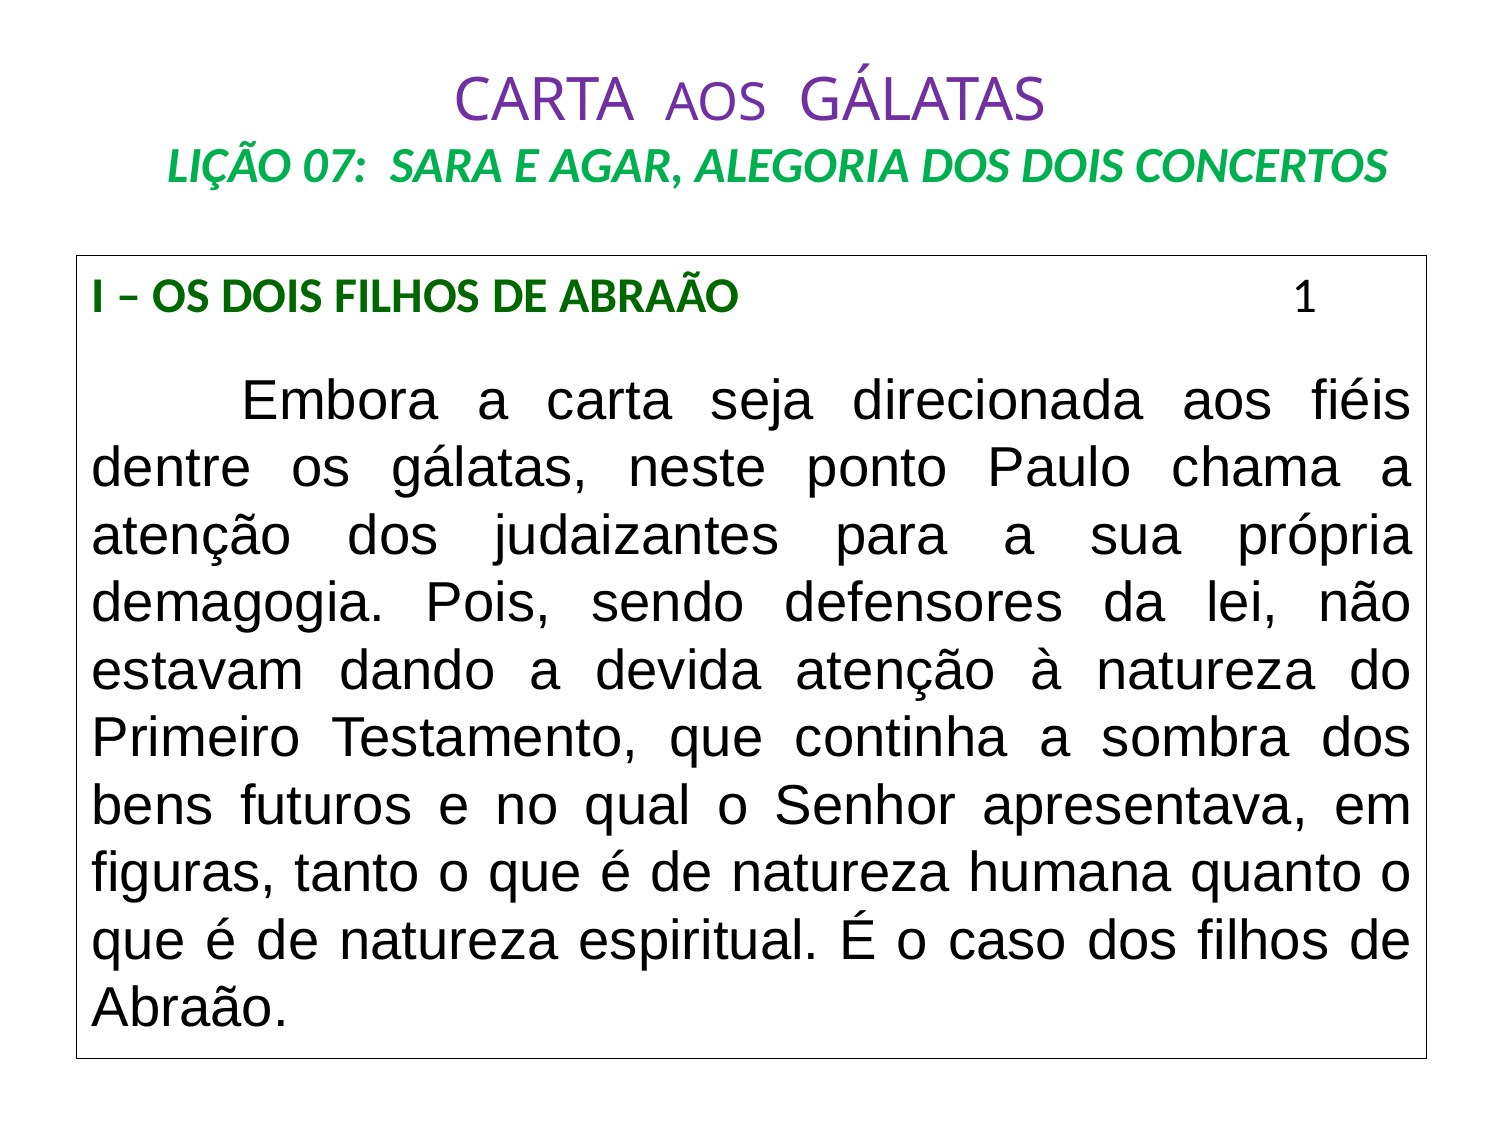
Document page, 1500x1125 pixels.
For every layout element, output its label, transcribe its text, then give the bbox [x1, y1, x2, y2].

title CARTA AOS GÁLATAS LIÇÃO 07: SARA E AGAR, ALEGORIA DOS DOIS CONCERTOS [75, 45, 1425, 209]
list I – OS DOIS FILHOS DE ABRAÃO 1 Embora a carta seja direcionada aos fiéis dentre os gálatas, neste ponto Paulo chama a atenção dos judaizantes para a sua própria demagogia. Pois, sendo defensores da lei, não estavam dando a devida atenção à natureza do Primeiro Testamento, que continha a sombra dos bens futuros e no qual o Senhor apresentava, em figuras, tanto o que é de natureza humana quanto o que é de natureza espiritual. É o caso dos filhos de Abraão. [76, 255, 1427, 1059]
